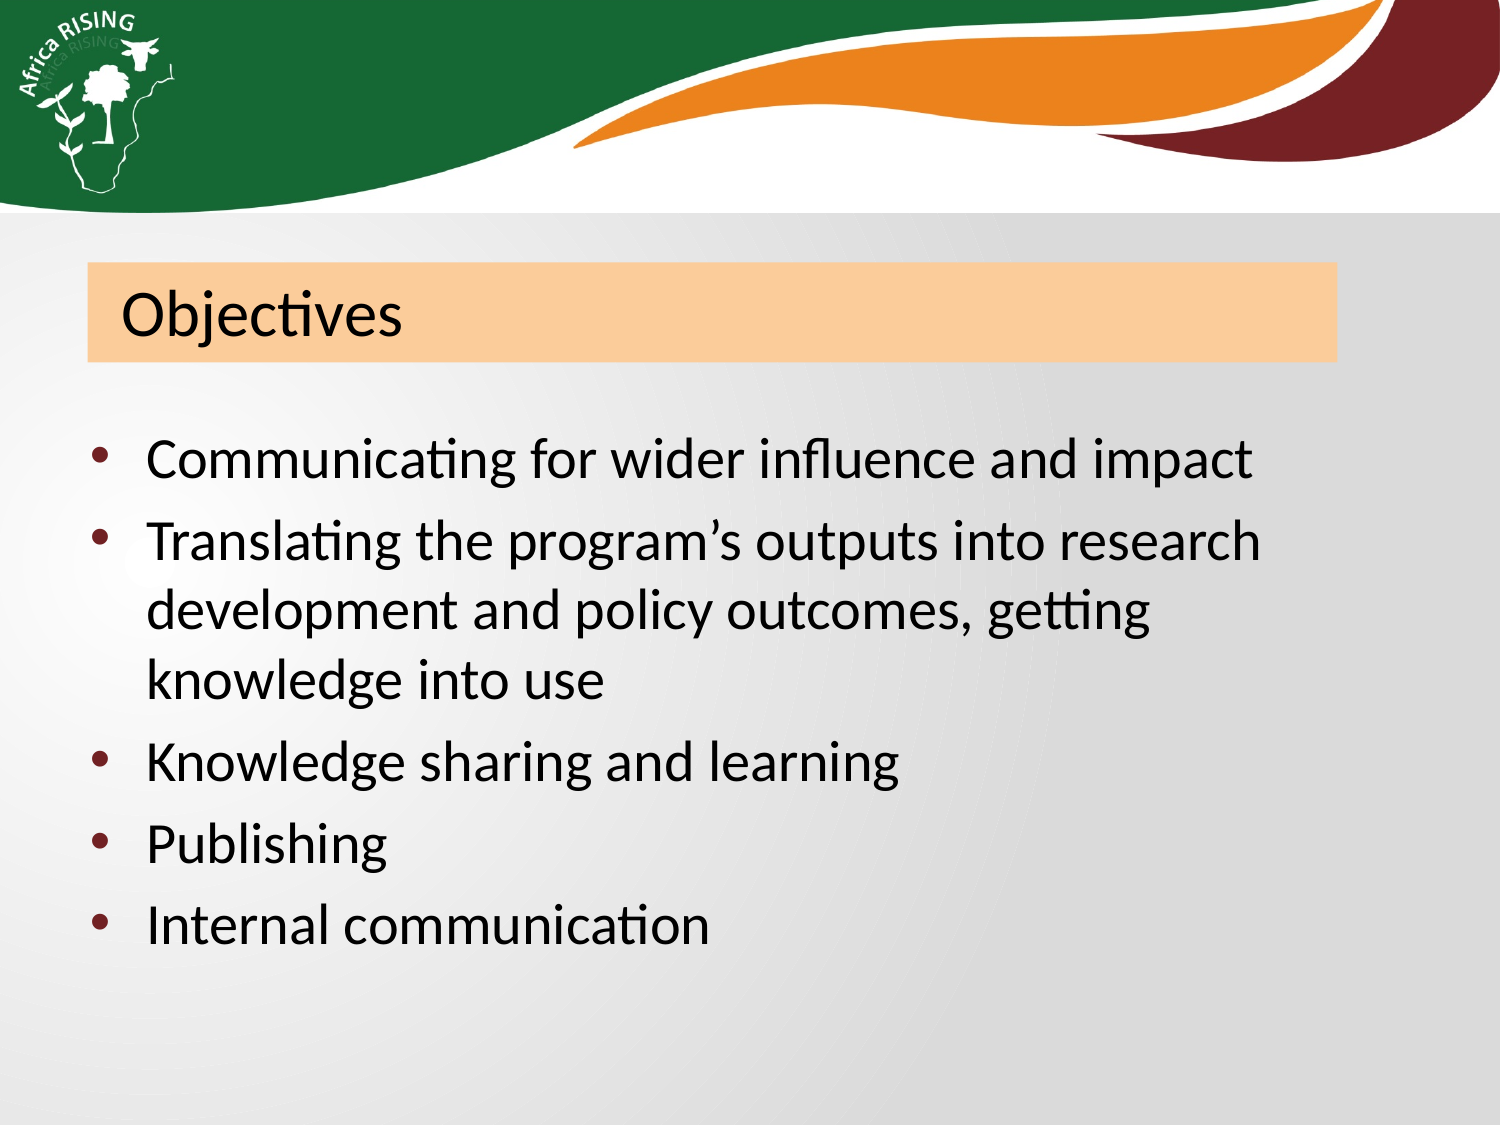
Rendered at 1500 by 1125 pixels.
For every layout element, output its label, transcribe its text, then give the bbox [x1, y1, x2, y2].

list Objectives [87, 262, 1338, 363]
list Communicating for wider influence and impact Translating the program’s outputs into research development and policy outcomes, getting knowledge into use Knowledge sharing and learning Publishing Internal communication [75, 412, 1350, 1075]
picture [0, 0, 1500, 213]
